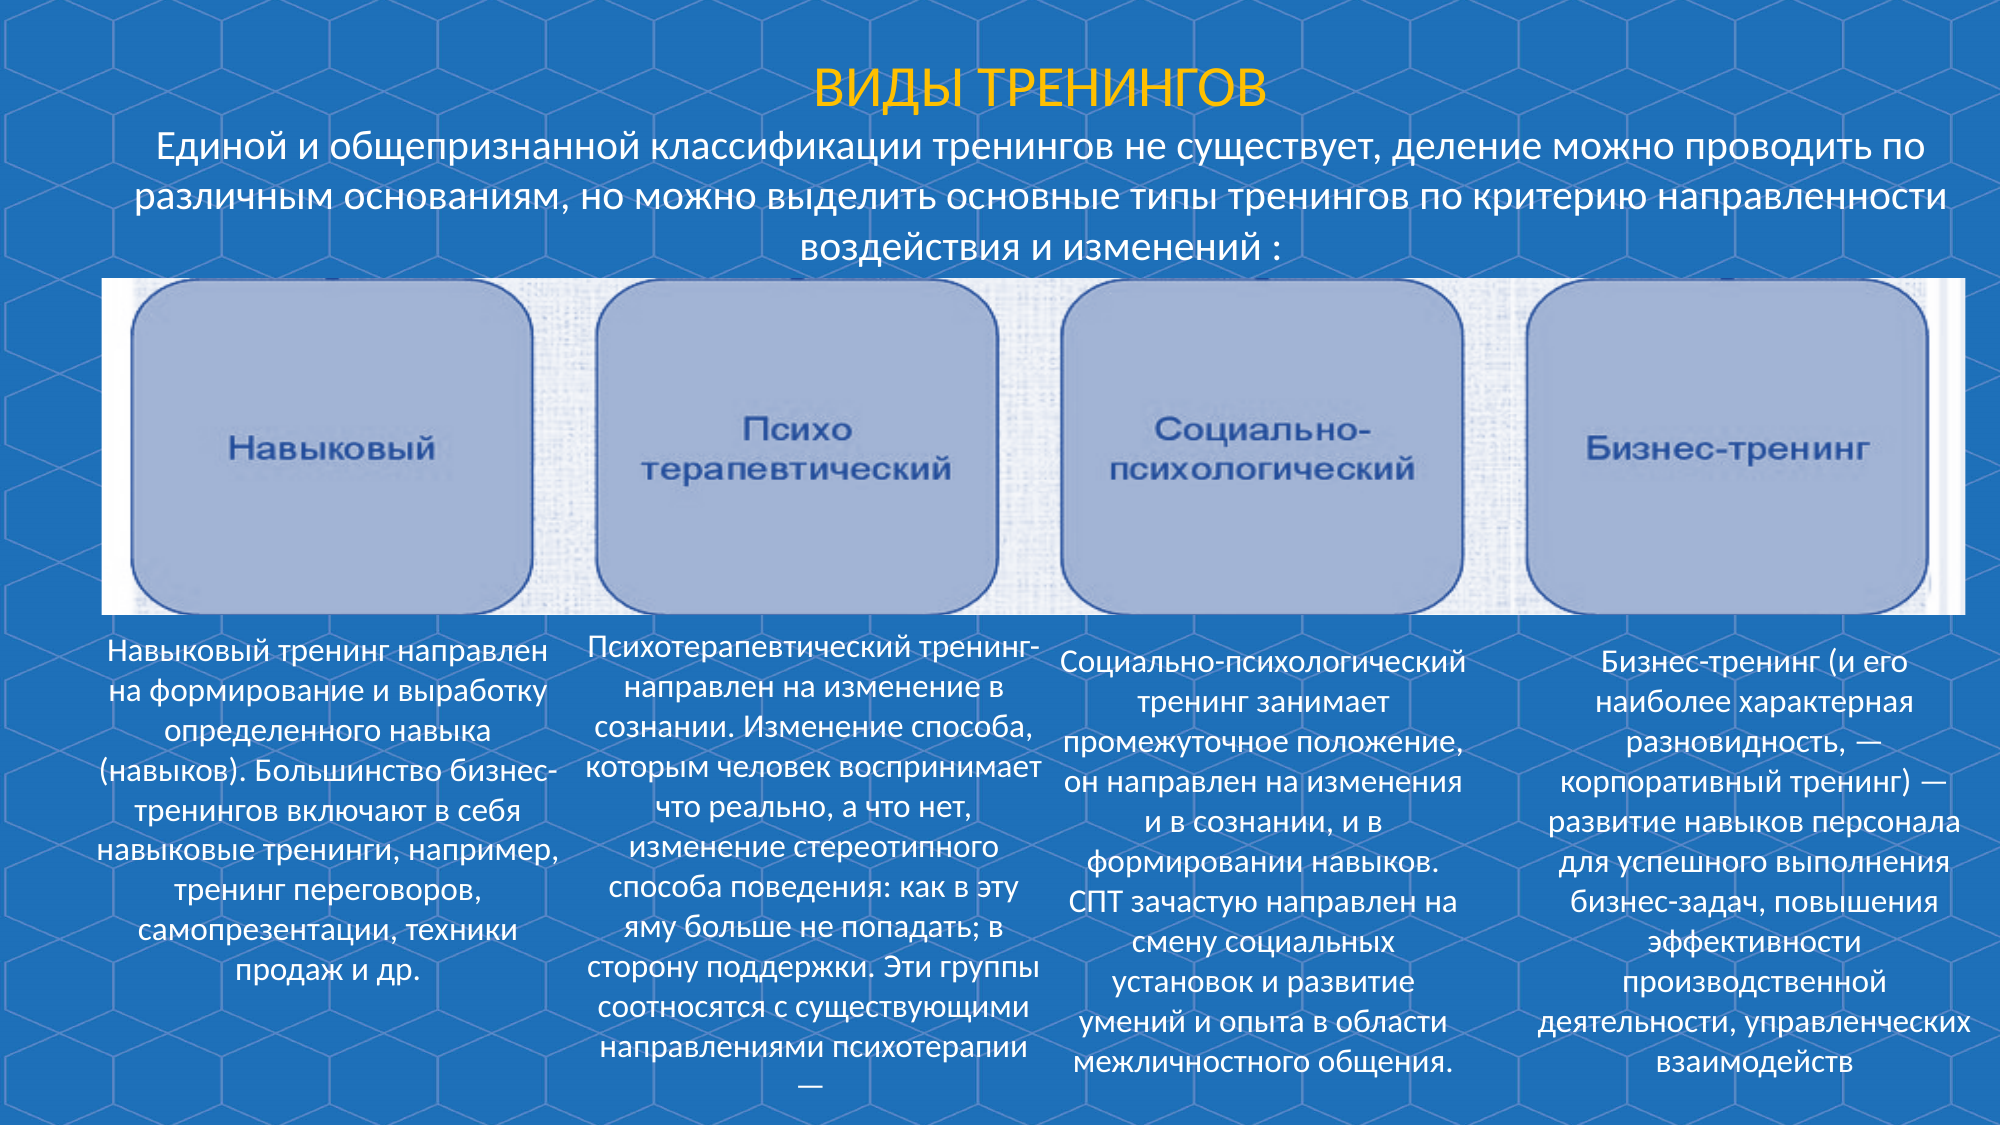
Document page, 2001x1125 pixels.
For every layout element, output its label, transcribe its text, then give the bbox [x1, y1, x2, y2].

text_box Навыковый тренинг направлен на формирование и выработку определенного навыка (навыков). Большинство бизнес-тренингов включают в себя навыковые тренинги, например, тренинг переговоров, самопрезентации, техники продаж и др. [74, 620, 570, 995]
text_box Бизнес-тренинг (и его наиболее характерная разновидность, — корпоративный тренинг) — развитие навыков персонала для успешного выполнения бизнес-задач, повышения эффективности производственной деятельности, управленческих взаимодейств [1520, 632, 1989, 1087]
picture [0, 0, 2000, 1125]
text_box Психотерапевтический тренинг- направлен на изменение в сознании. Изменение способа, которым человек воспринимает что реально, а что нет, изменение стереотипного способа поведения: как в эту яму больше не попадать; в сторону поддержки. Эти группы соотносятся с существующими направлениями психотерапии — [570, 617, 1058, 1111]
text_box ВИДЫ ТРЕНИНГОВ Единой и общепризнанной классификации тренингов не существует, деление можно проводить по различным основаниям, но можно выделить основные типы тренингов по критерию направленности воздействия и изменений : [101, 40, 1981, 276]
text_box Социально-психологический тренинг занимает промежуточное положение, он направлен на изменения и в сознании, и в формировании навыков. СПТ зачастую направлен на смену социальных установок и развитие умений и опыта в области межличностного общения. [1045, 632, 1483, 1087]
